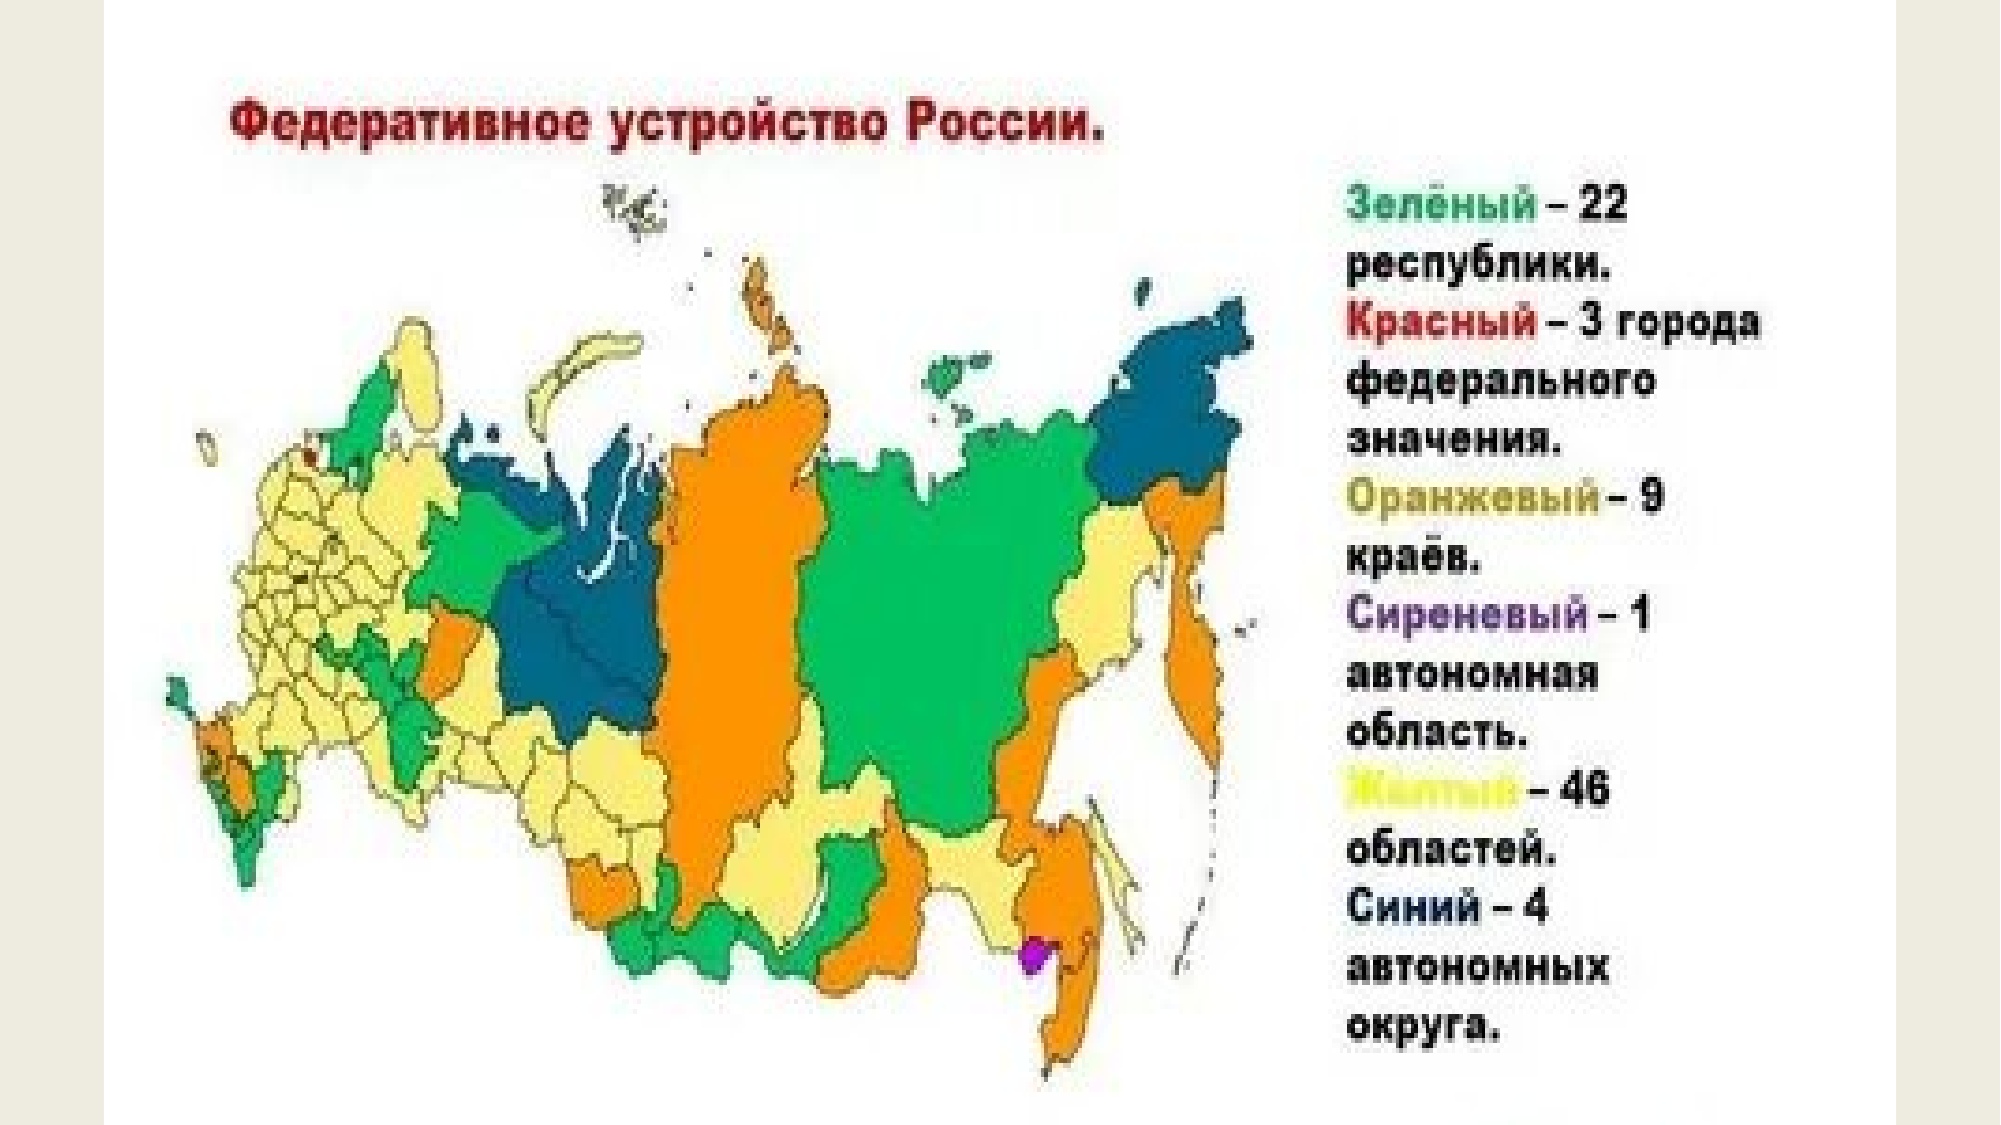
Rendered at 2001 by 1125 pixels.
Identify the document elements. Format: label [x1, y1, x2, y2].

picture [103, 0, 1897, 1125]
